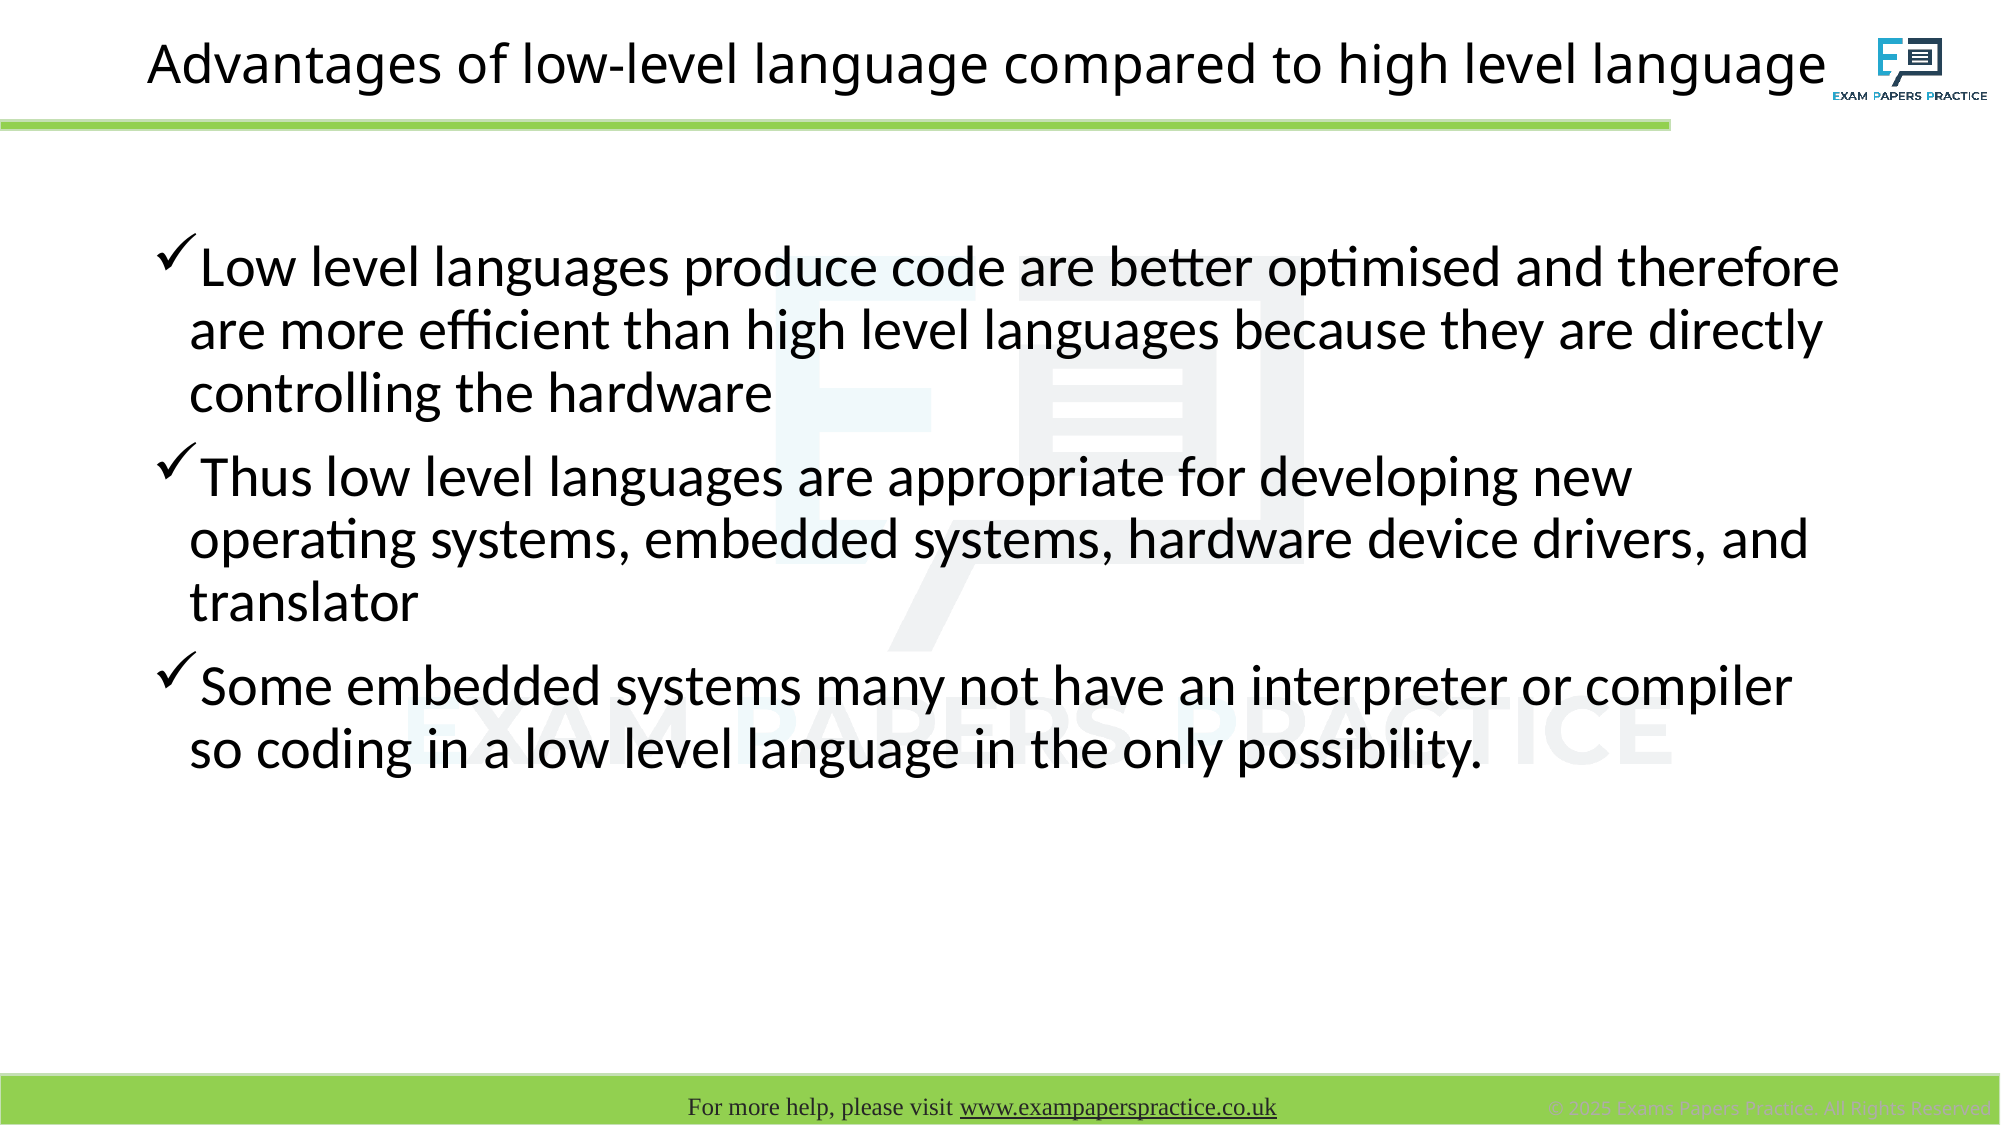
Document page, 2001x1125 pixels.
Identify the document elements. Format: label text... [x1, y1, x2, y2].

title Advantages of low-level language compared to high level language [132, 11, 1858, 121]
list Low level languages produce code are better optimised and therefore are more efficient than high level languages because they are directly controlling the hardware Thus low level languages are appropriate for developing new operating systems, embedded systems, hardware device drivers, and translator Some embedded systems many not have an interpreter or compiler so coding in a low level language in the only possibility. [137, 229, 1863, 943]
